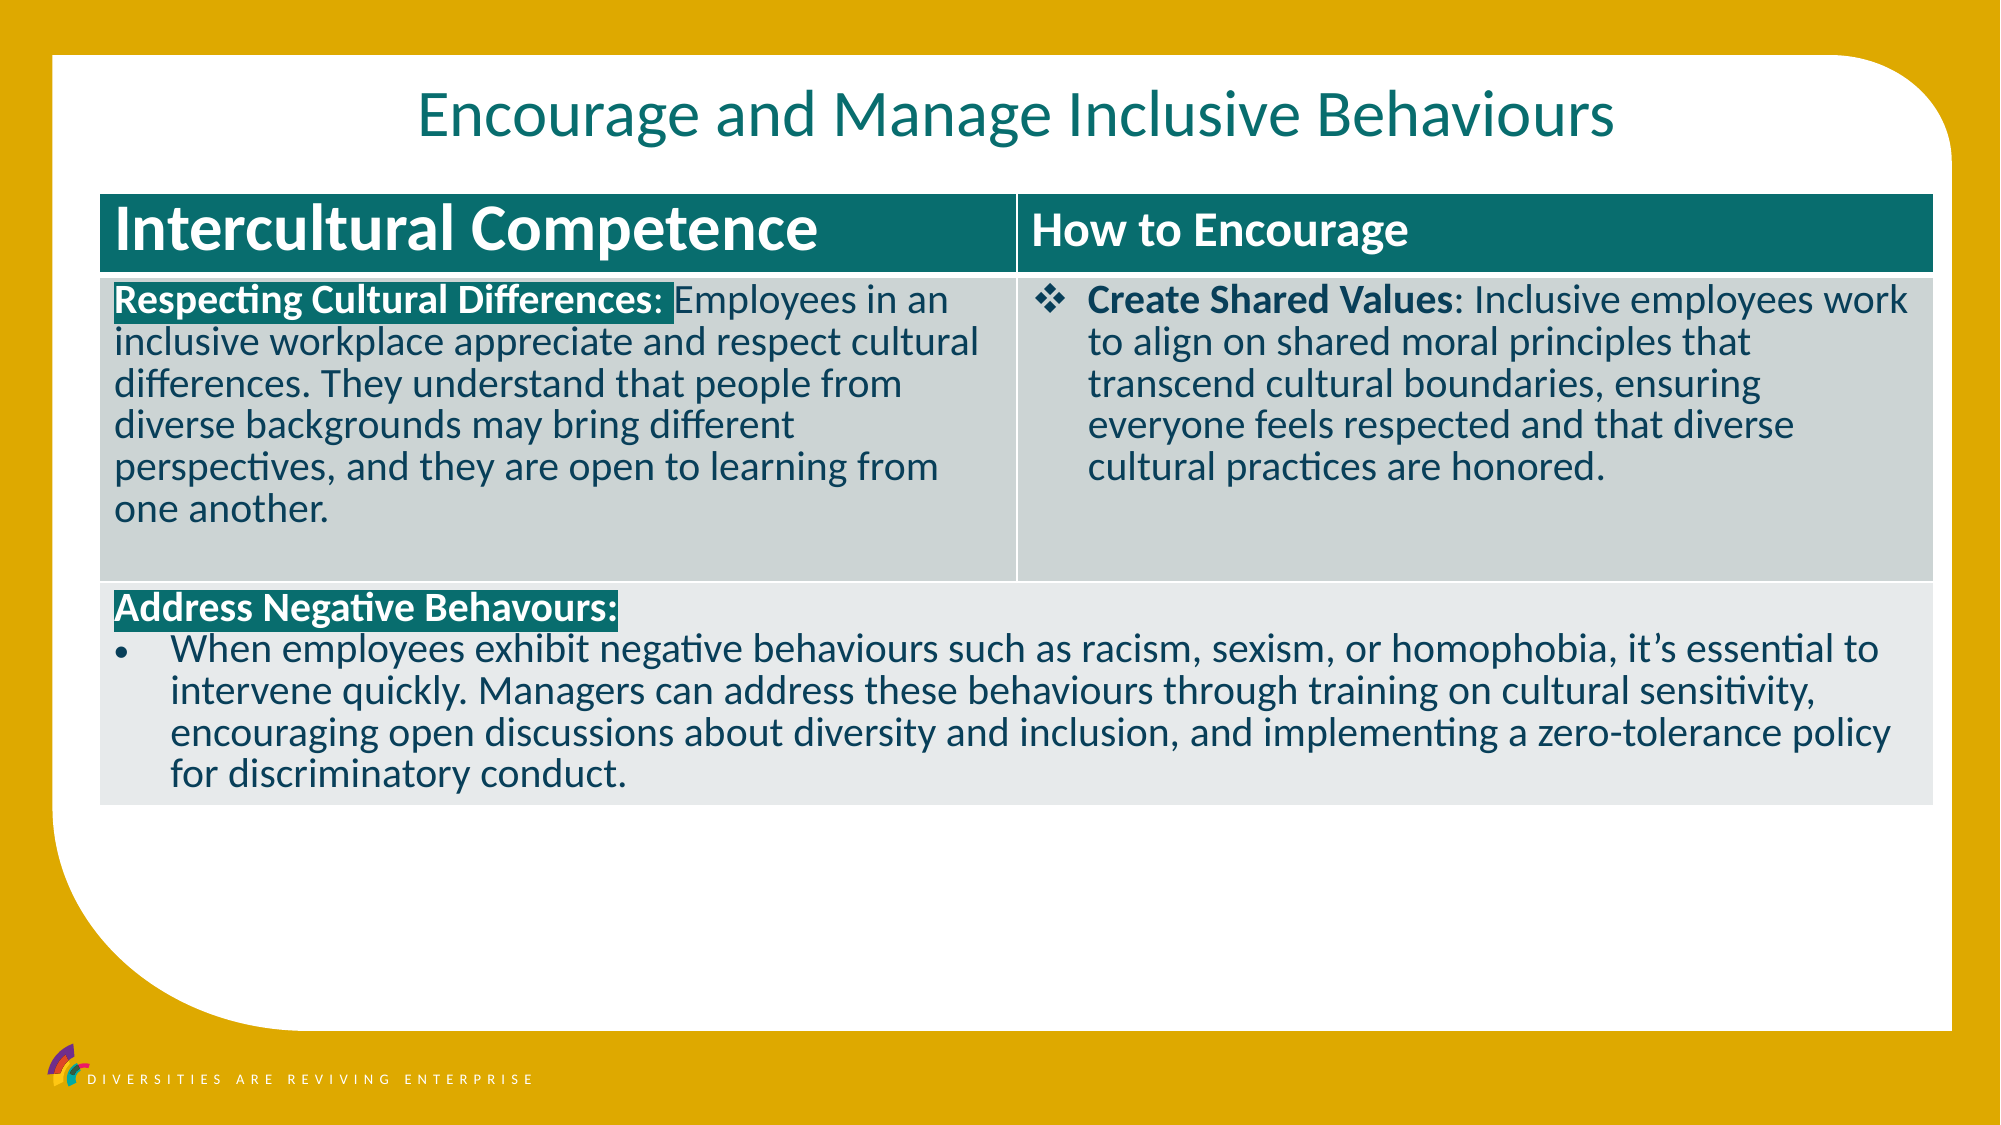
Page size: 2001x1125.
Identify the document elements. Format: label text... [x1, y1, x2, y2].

table_header How to Encourage [1018, 194, 1933, 272]
table_header Intercultural Competence [100, 194, 1016, 272]
table_cell Respecting Cultural Differences: Employees in an inclusive workplace appreciate and respect cultural differences. They understand that people from diverse backgrounds may bring different perspectives, and they are open to learning from one another. [100, 278, 1016, 581]
text_box Encourage and Manage Inclusive Behaviours [284, 62, 1749, 158]
table_cell Address Negative Behavours: When employees exhibit negative behaviours such as racism, sexism, or homophobia, it’s essential to intervene quickly. Managers can address these behaviours through training on cultural sensitivity, encouraging open discussions about diversity and inclusion, and implementing a zero-tolerance policy for discriminatory conduct. [100, 583, 1933, 805]
table_cell Create Shared Values: Inclusive employees work to align on shared moral principles that transcend cultural boundaries, ensuring everyone feels respected and that diverse cultural practices are honored. [1018, 278, 1933, 581]
